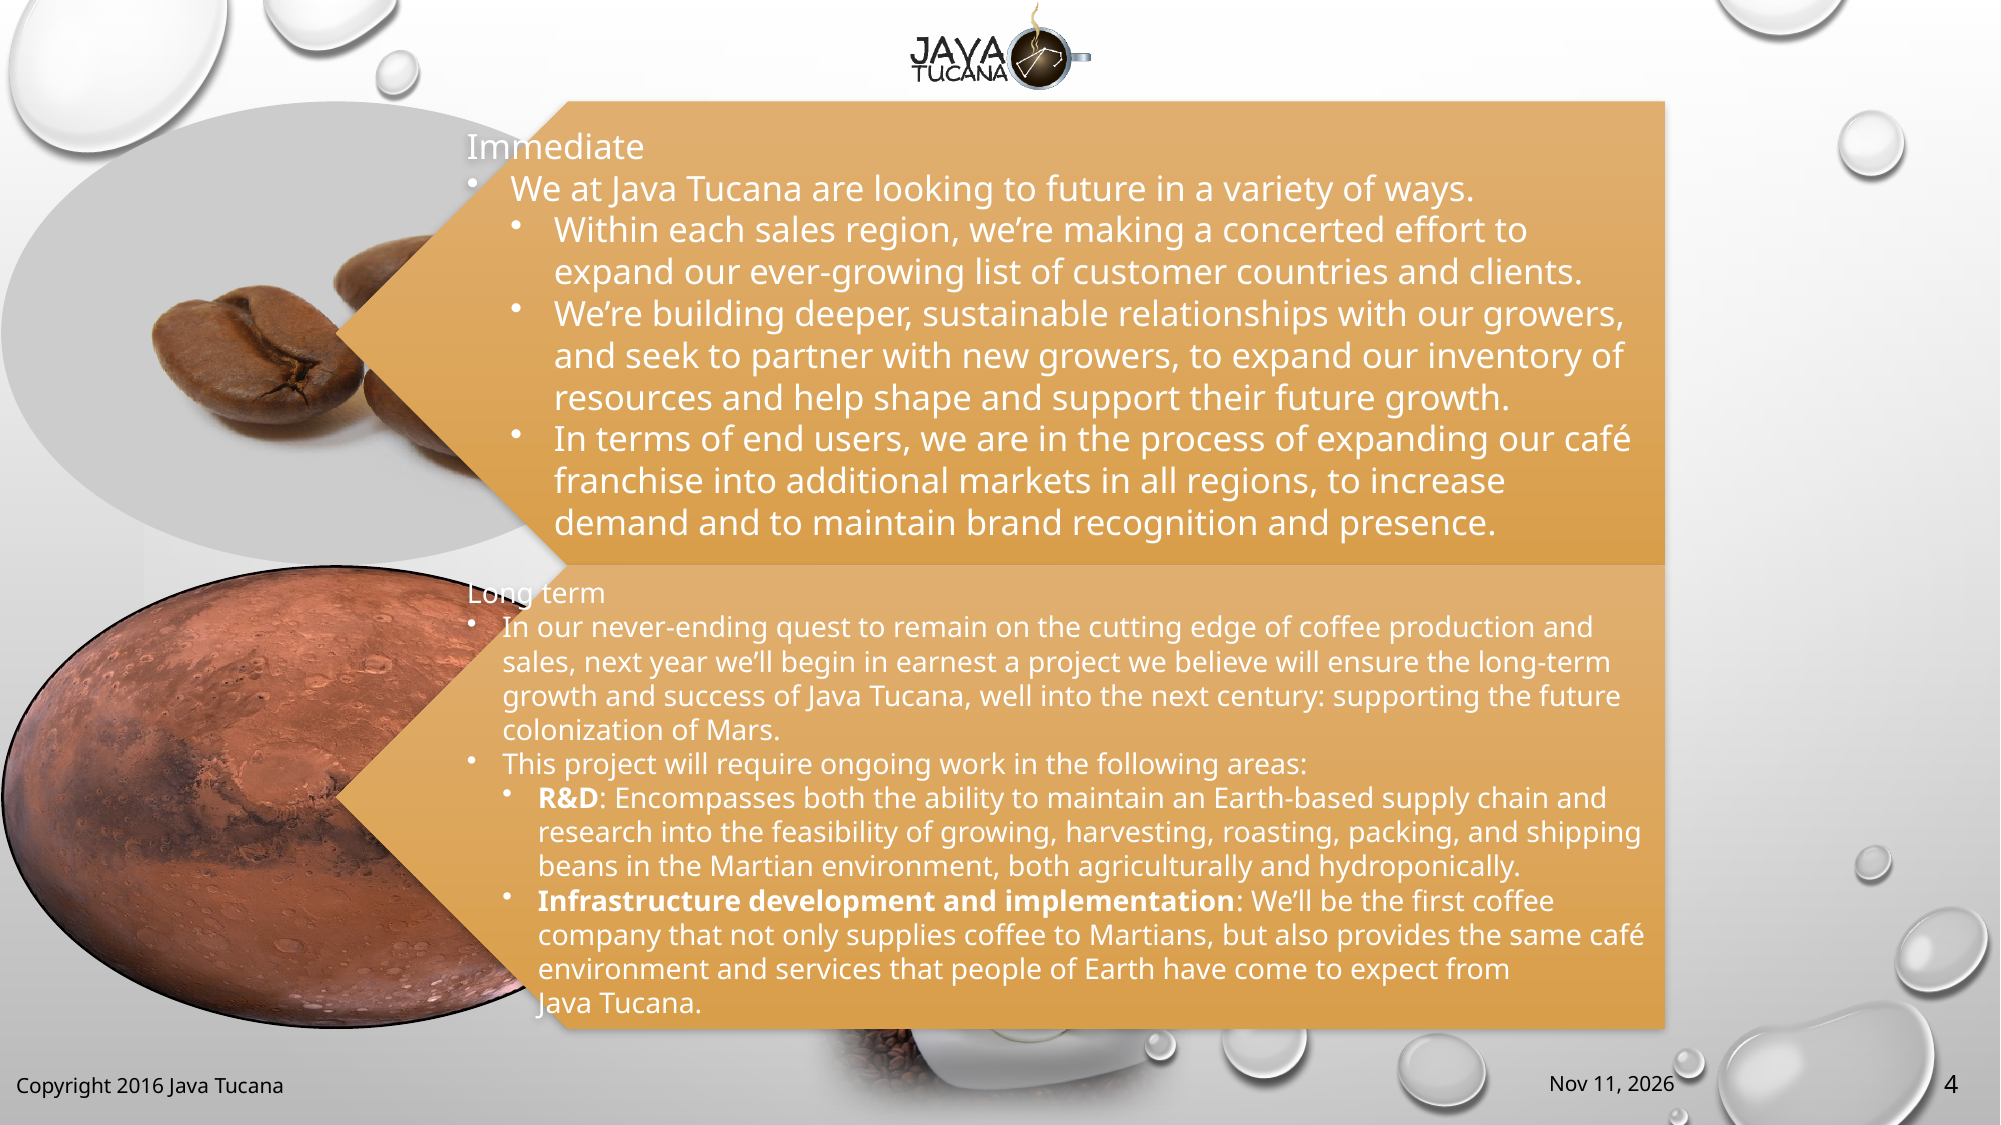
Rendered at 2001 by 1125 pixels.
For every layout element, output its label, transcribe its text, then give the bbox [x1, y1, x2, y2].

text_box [0, 101, 2000, 1030]
picture [0, 0, 2001, 1125]
footer Copyright 2016 Java Tucana [1, 1055, 1096, 1116]
slide_number 4 [1848, 1055, 1974, 1116]
slide_number 18-Mar-16 [1239, 1055, 1690, 1116]
